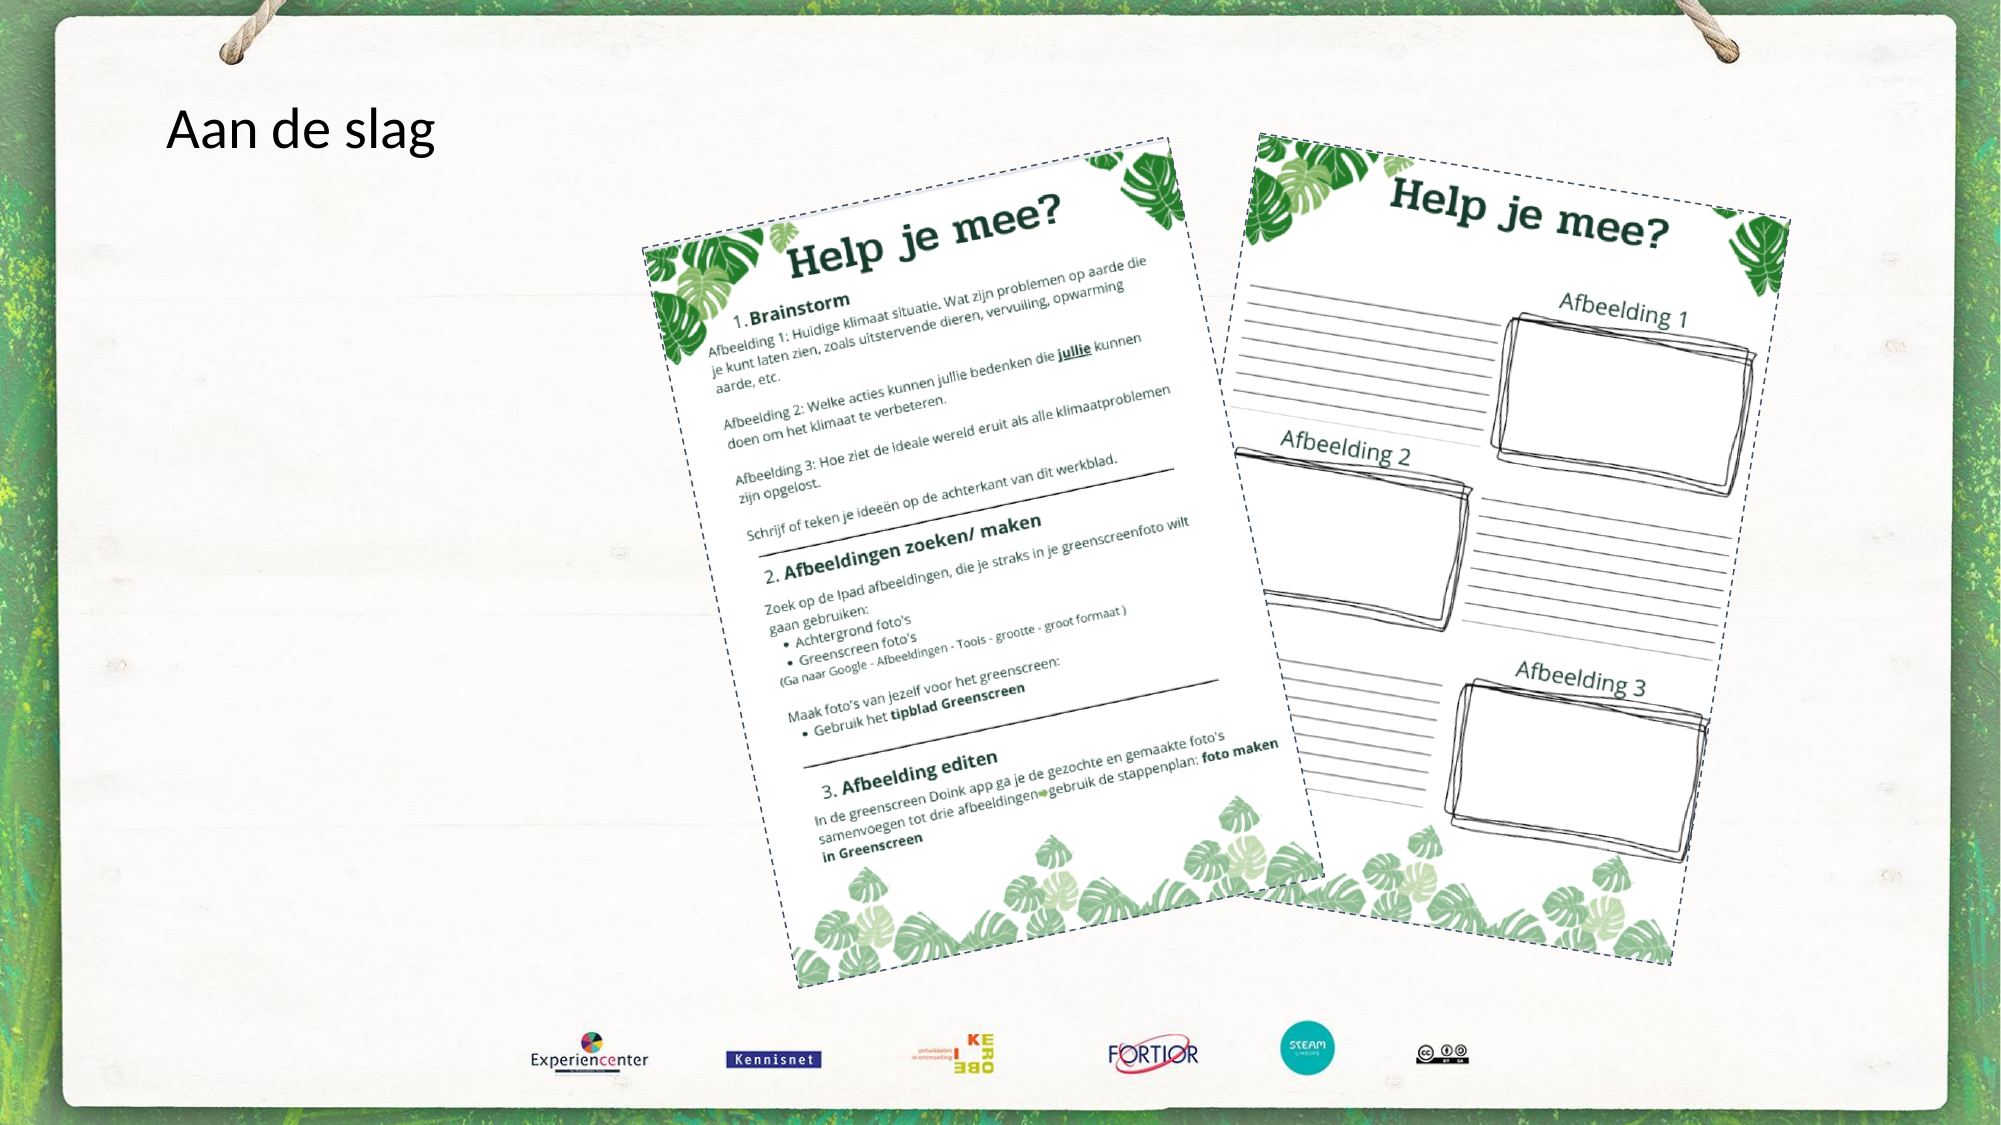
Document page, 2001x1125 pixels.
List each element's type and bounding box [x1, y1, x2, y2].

picture [715, 171, 1734, 941]
list [0, 0, 2000, 1125]
